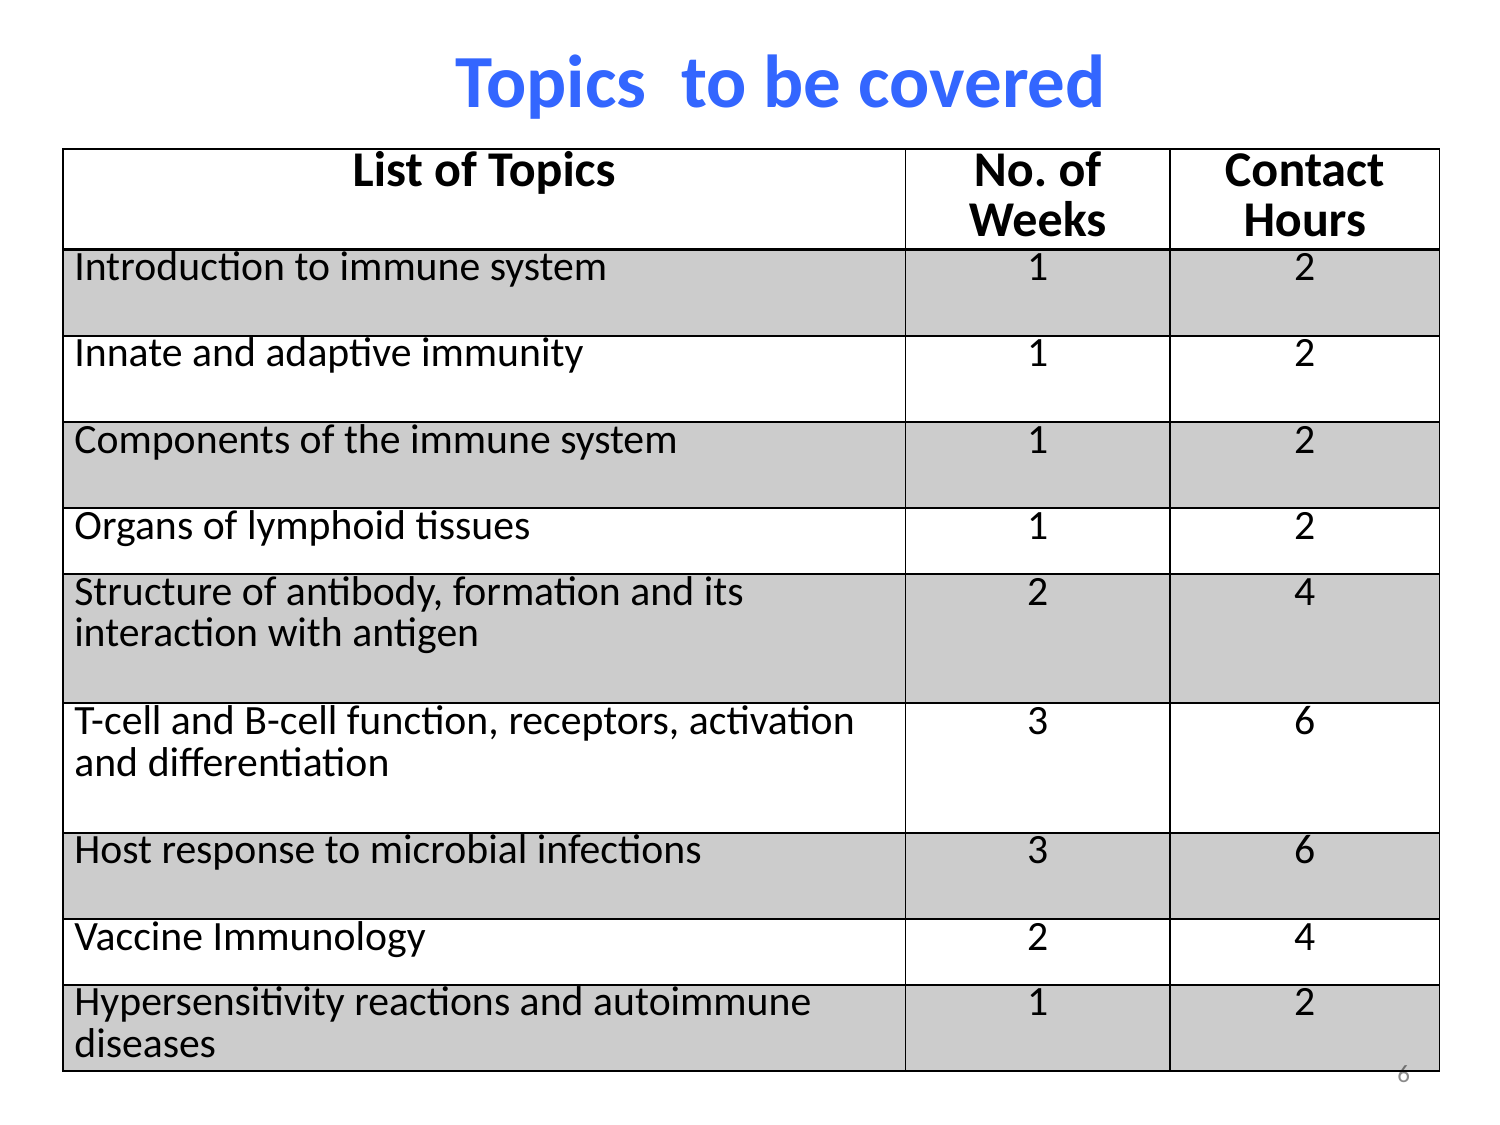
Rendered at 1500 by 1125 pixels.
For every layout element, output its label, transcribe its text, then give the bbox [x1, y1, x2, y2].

table_cell 4 [1171, 920, 1439, 984]
table_cell 6 [1171, 834, 1439, 918]
table_cell Host response to microbial infections [64, 834, 905, 918]
table_cell 2 [1171, 509, 1439, 573]
table_cell Introduction to immune system [64, 251, 905, 335]
table_cell Components of the immune system [64, 423, 905, 507]
table_cell Structure of antibody, formation and its interaction with antigen [64, 575, 905, 702]
table_cell Innate and adaptive immunity [64, 337, 905, 421]
table_cell 2 [1171, 337, 1439, 421]
table_cell Hypersensitivity reactions and autoimmune diseases [64, 986, 905, 1070]
table_cell 2 [906, 920, 1169, 984]
table_cell 6 [1171, 704, 1439, 832]
table_cell 1 [906, 251, 1169, 335]
table_cell 2 [1171, 986, 1439, 1070]
table_cell 2 [906, 575, 1169, 702]
text_box Topics to be covered [441, 24, 1121, 130]
table_header List of Topics [64, 150, 905, 248]
table_cell 1 [906, 337, 1169, 421]
table_header Contact Hours [1171, 150, 1439, 248]
table_header No. of Weeks [906, 150, 1169, 248]
table_cell 1 [906, 986, 1169, 1070]
table_cell 4 [1171, 575, 1439, 702]
table_cell 3 [906, 704, 1169, 832]
table_cell 1 [906, 509, 1169, 573]
table_cell 1 [906, 423, 1169, 507]
table_cell 3 [906, 834, 1169, 918]
table_cell 2 [1171, 423, 1439, 507]
table_cell T-cell and B-cell function, receptors, activation and differentiation [64, 704, 905, 832]
table_cell Organs of lymphoid tissues [64, 509, 905, 573]
table_cell Vaccine Immunology [64, 920, 905, 984]
table_cell 2 [1171, 251, 1439, 335]
slide_number 5 [1074, 1042, 1425, 1103]
